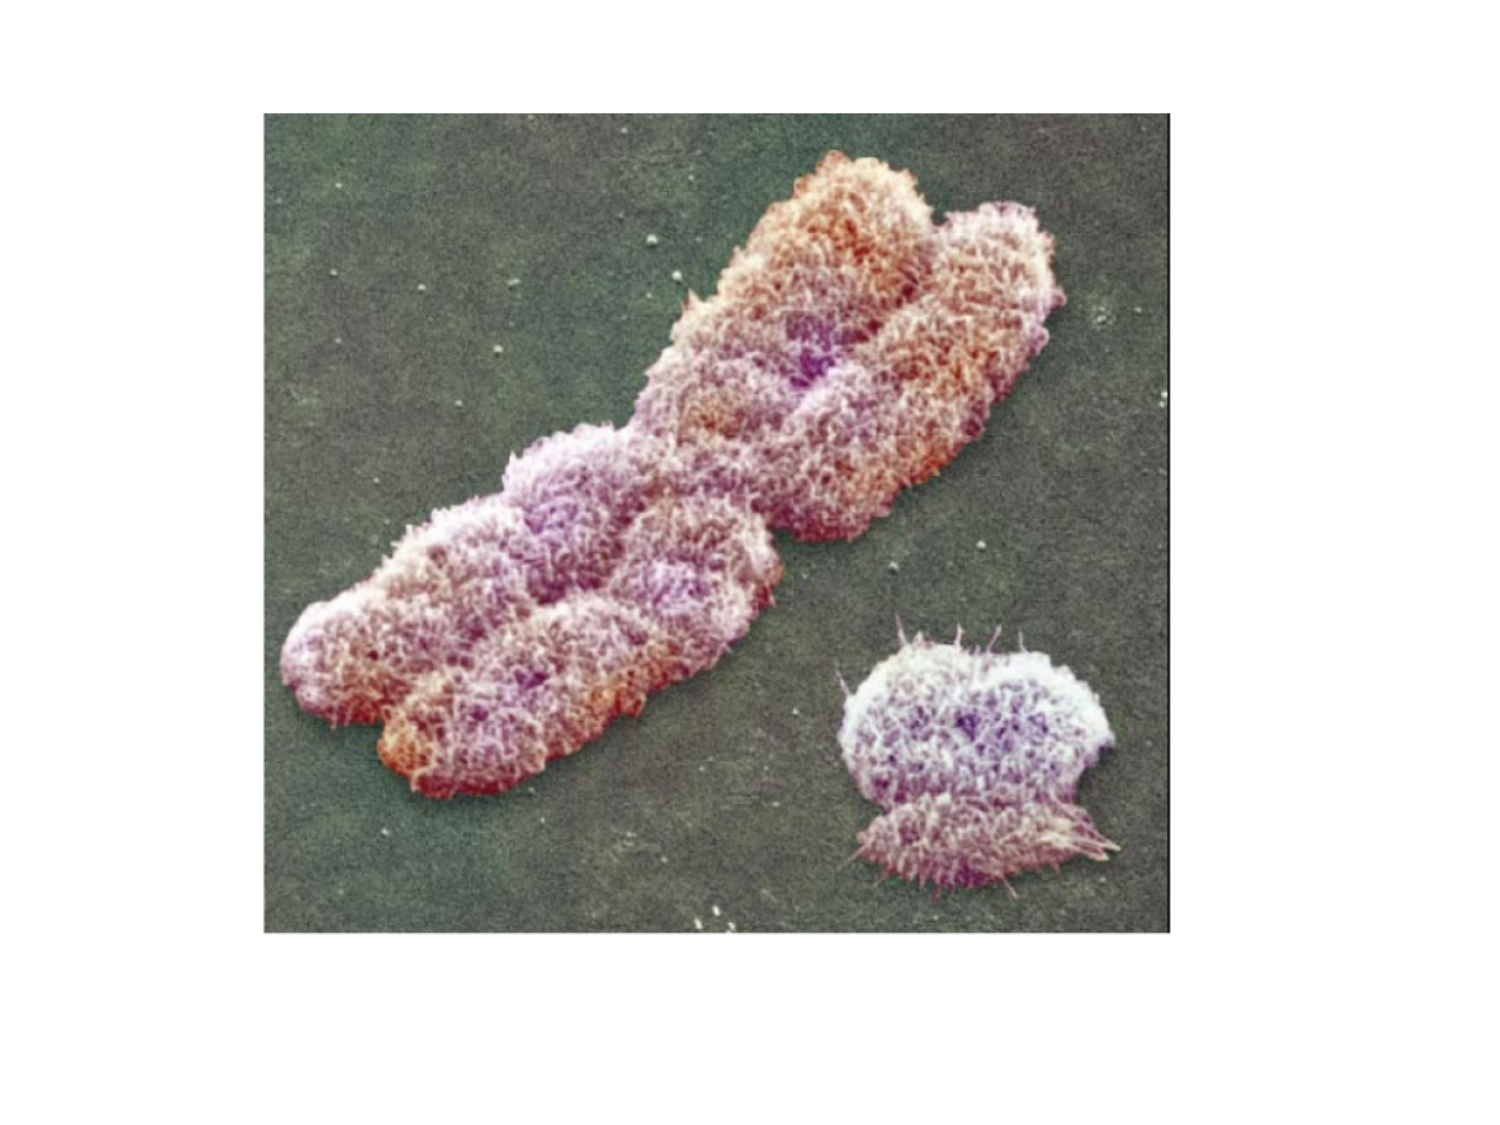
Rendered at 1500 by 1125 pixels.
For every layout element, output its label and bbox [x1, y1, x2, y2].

picture [262, 112, 1173, 937]
